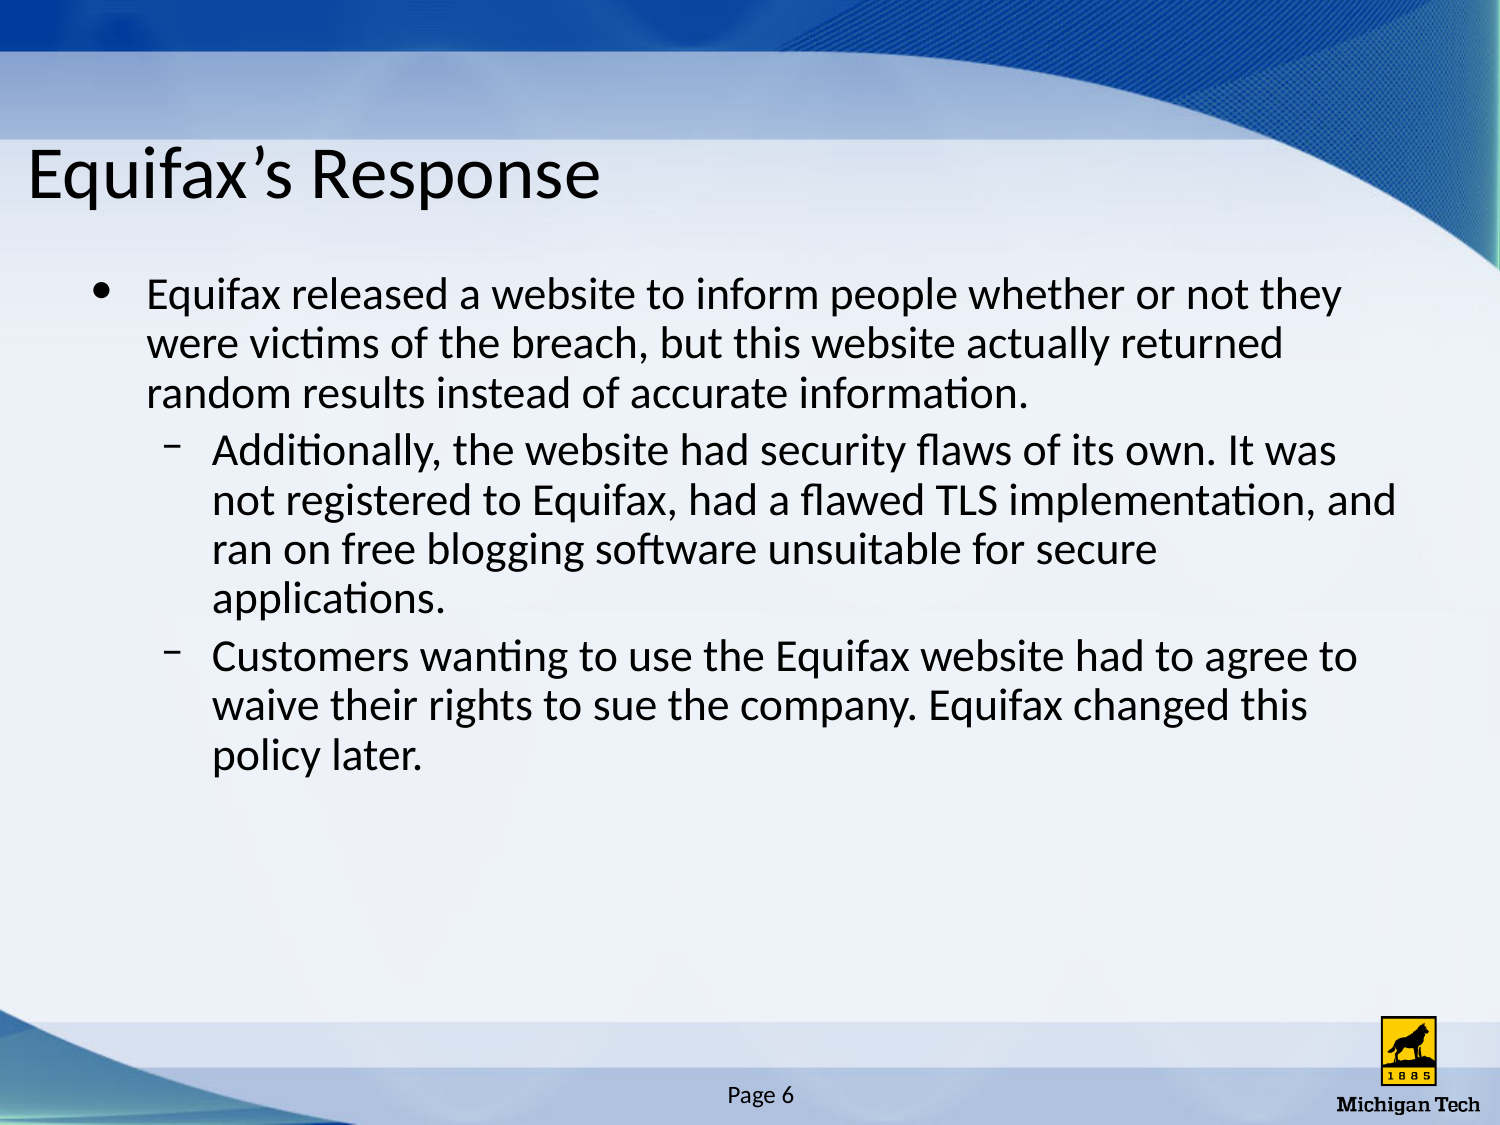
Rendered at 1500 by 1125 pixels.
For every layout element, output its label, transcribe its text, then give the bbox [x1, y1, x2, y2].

list Equifax released a website to inform people whether or not they were victims of the breach, but this website actually returned random results instead of accurate information. Additionally, the website had security flaws of its own. It was not registered to Equifax, had a flawed TLS implementation, and ran on free blogging software unsuitable for secure applications. Customers wanting to use the Equifax website had to agree to waive their rights to sue the company. Equifax changed this policy later. [75, 262, 1425, 1063]
title Equifax’s Response [12, 75, 1263, 263]
picture [0, 0, 1500, 1125]
